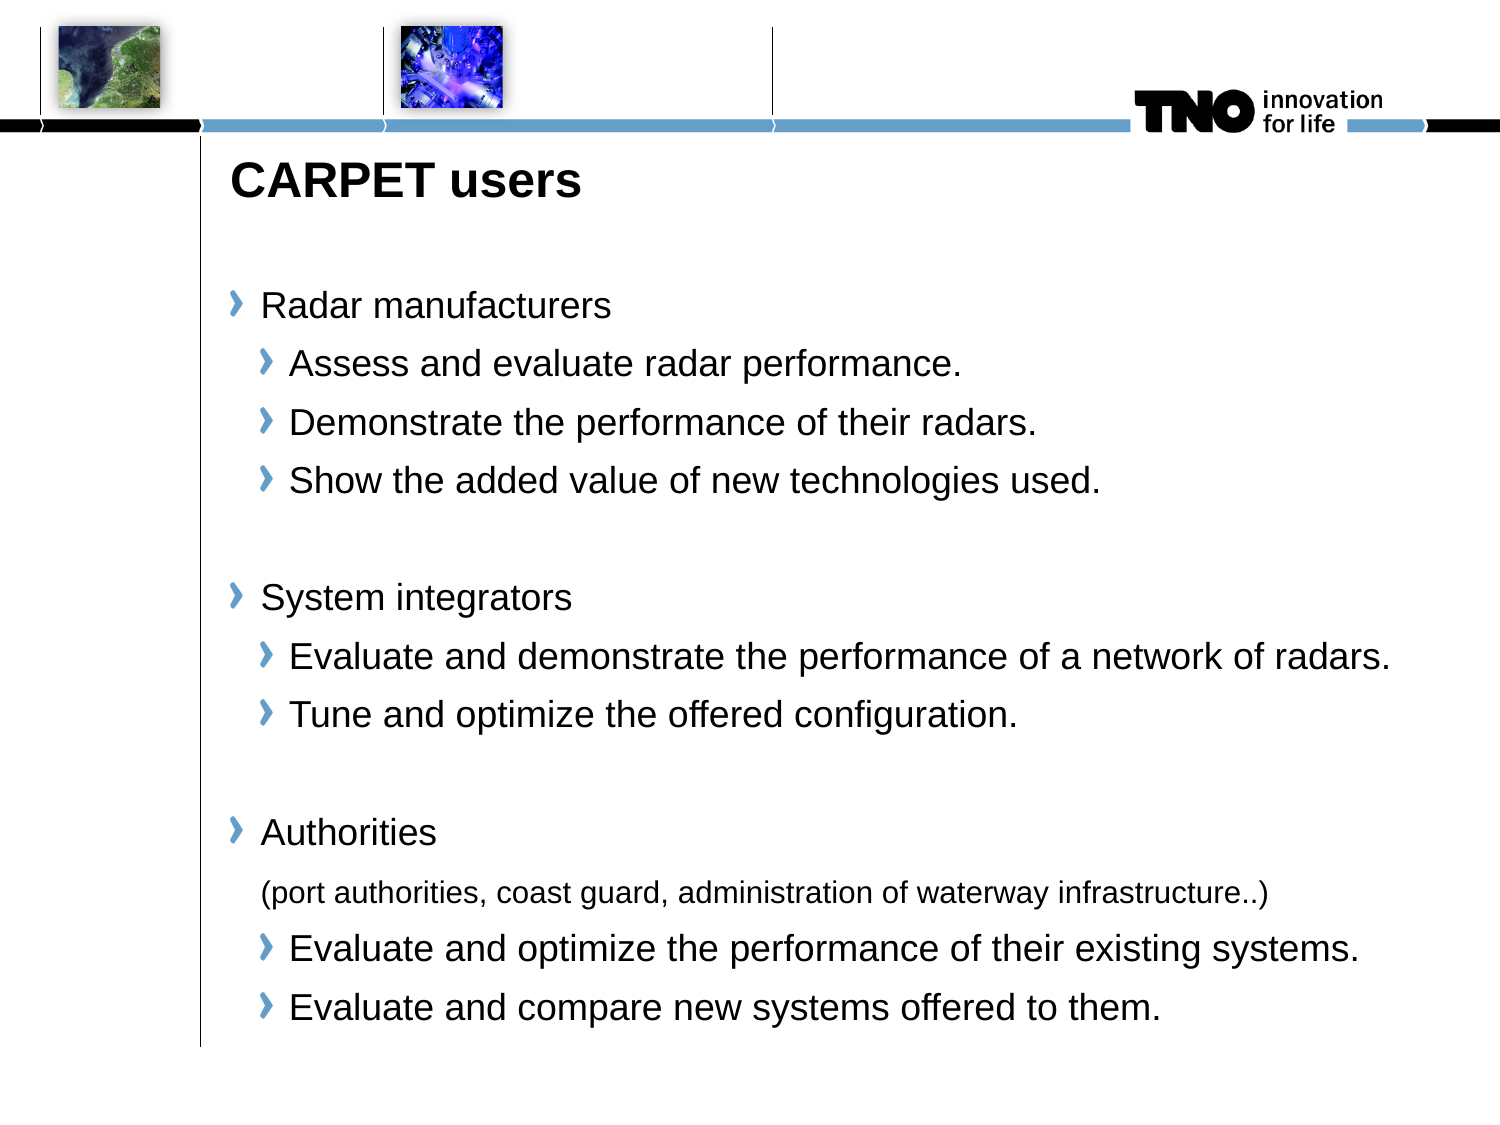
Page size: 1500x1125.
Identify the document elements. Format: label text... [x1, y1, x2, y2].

picture [0, 26, 1500, 133]
picture [260, 465, 273, 492]
picture [260, 933, 273, 961]
picture [230, 582, 243, 609]
picture [260, 992, 273, 1019]
picture [260, 407, 273, 434]
picture [260, 641, 273, 668]
picture [230, 290, 243, 317]
picture [230, 816, 243, 844]
title CARPET users [230, 149, 1424, 267]
picture [260, 348, 273, 375]
picture [260, 699, 273, 726]
list Radar manufacturers Assess and evaluate radar performance. Demonstrate the performance of their radars. Show the added value of new technologies used. System integrators Evaluate and demonstrate the performance of a network of radars. Tune and optimize the offered configuration. Authorities (port authorities, coast guard, administration of waterway infrastructure..) Evaluate and optimize the performance of their existing systems. Evaluate and compare new systems offered to them. [230, 267, 1424, 1035]
